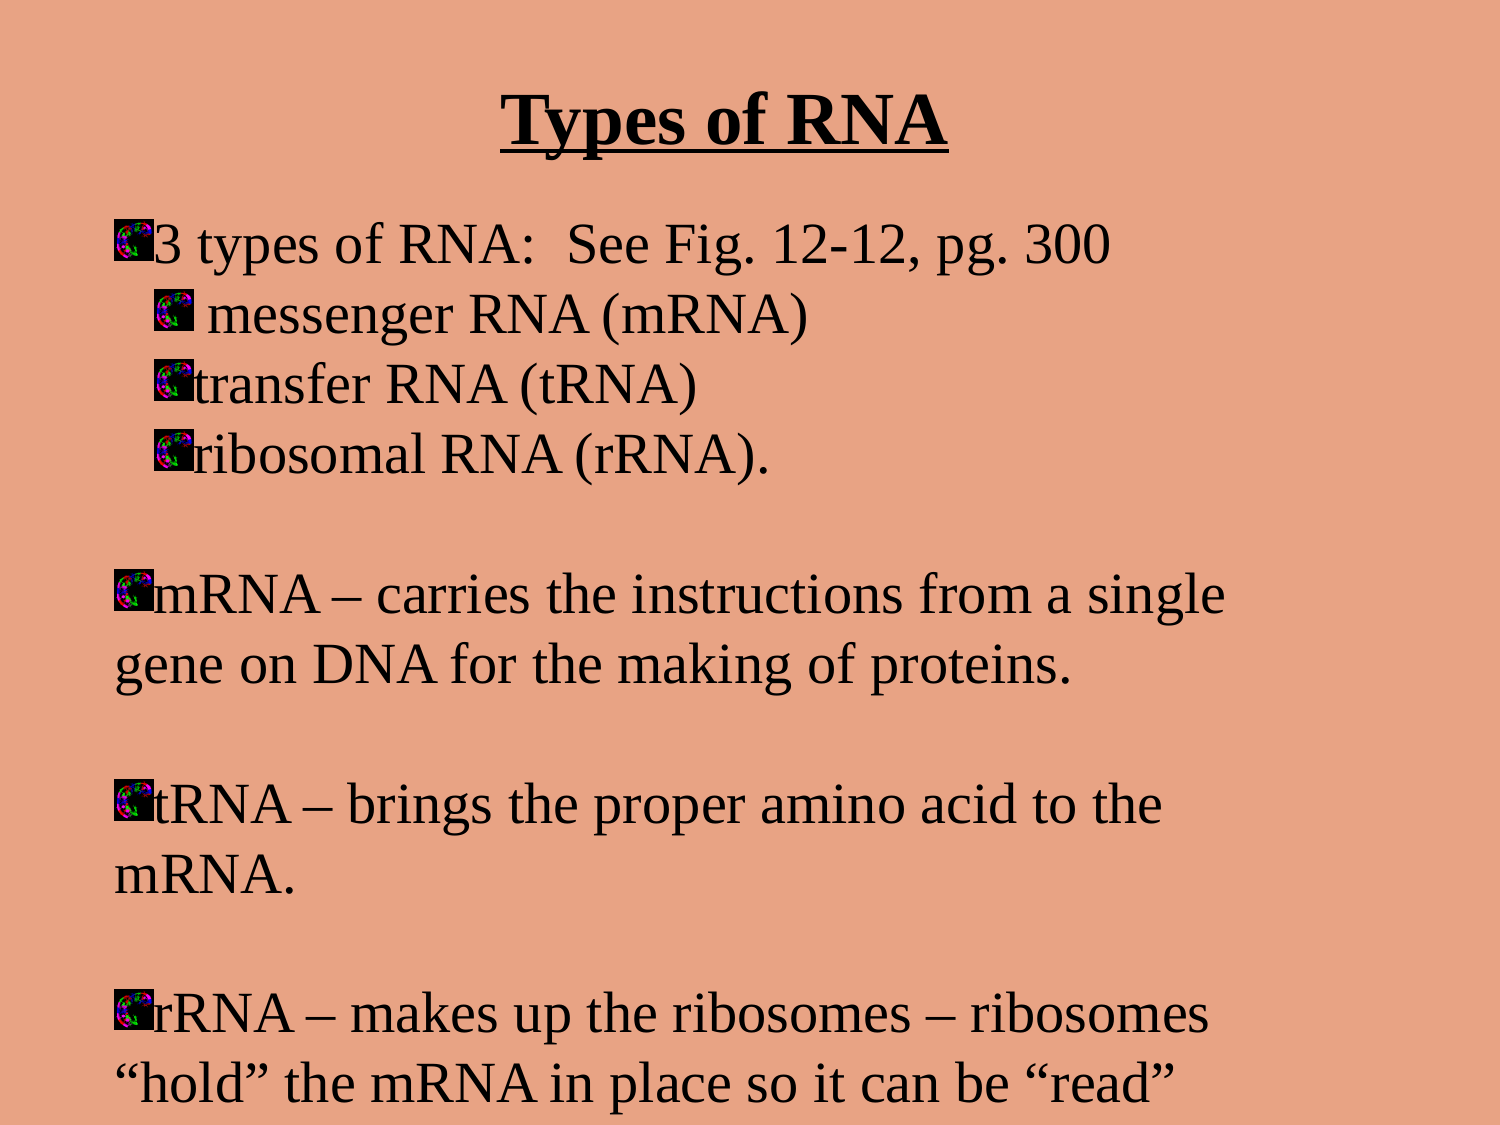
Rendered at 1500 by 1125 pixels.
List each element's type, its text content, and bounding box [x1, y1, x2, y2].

picture [154, 359, 194, 401]
picture [154, 429, 194, 471]
picture [114, 989, 154, 1030]
picture [114, 569, 154, 611]
picture [114, 219, 154, 261]
text_box Types of RNA 3 types of RNA: See Fig. 12-12, pg. 300 messenger RNA (mRNA) transfer RNA (tRNA) ribosomal RNA (rRNA). mRNA – carries the instructions from a single gene on DNA for the making of proteins. tRNA – brings the proper amino acid to the mRNA. rRNA – makes up the ribosomes – ribosomes “hold” the mRNA in place so it can be “read” [99, 62, 1350, 1125]
picture [154, 289, 194, 331]
picture [114, 779, 154, 821]
